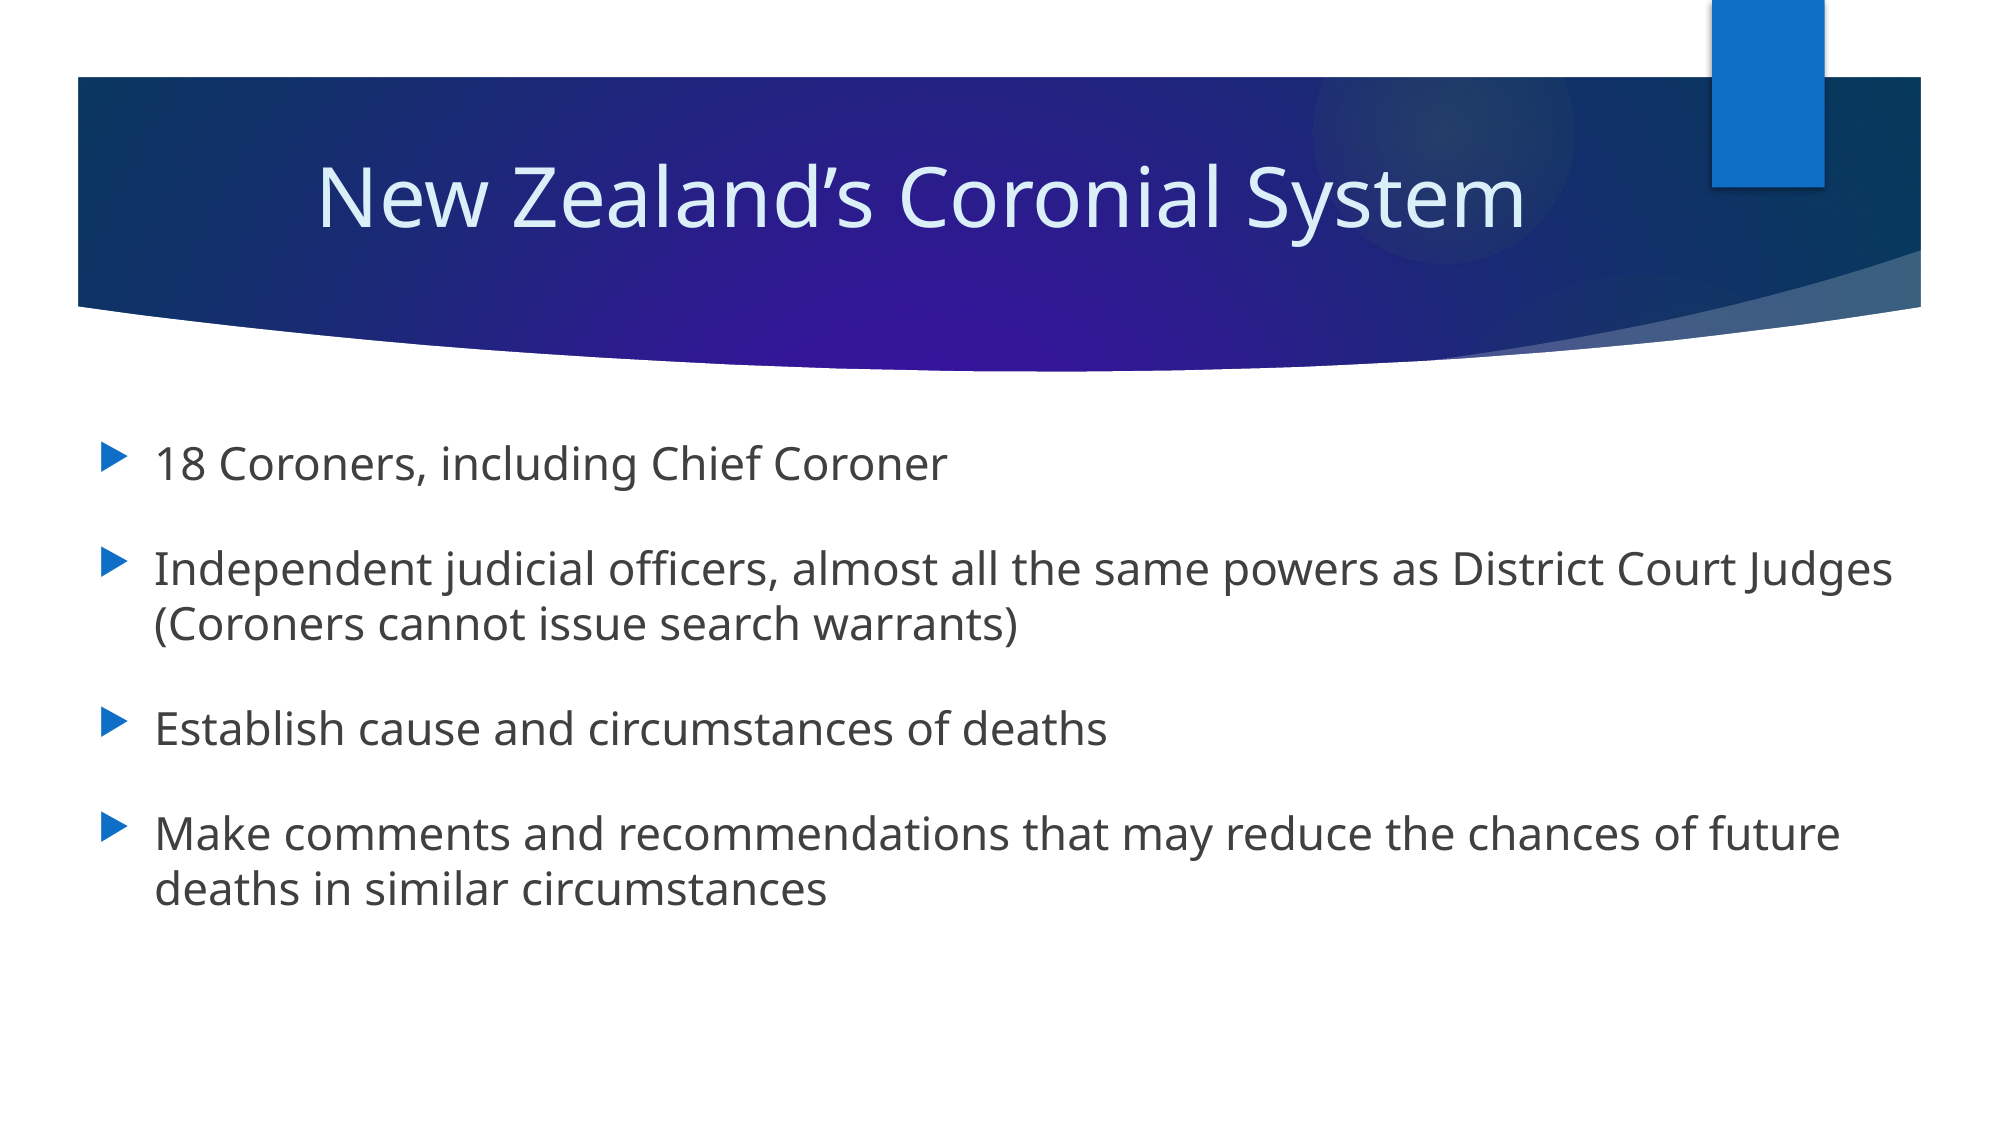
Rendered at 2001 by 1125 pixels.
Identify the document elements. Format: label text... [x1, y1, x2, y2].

list 18 Coroners, including Chief Coroner Independent judicial officers, almost all the same powers as District Court Judges (Coroners cannot issue search warrants) Establish cause and circumstances of deaths Make comments and recommendations that may reduce the chances of future deaths in similar circumstances [82, 427, 1914, 1080]
title New Zealand’s Coronial System [300, 98, 1738, 291]
